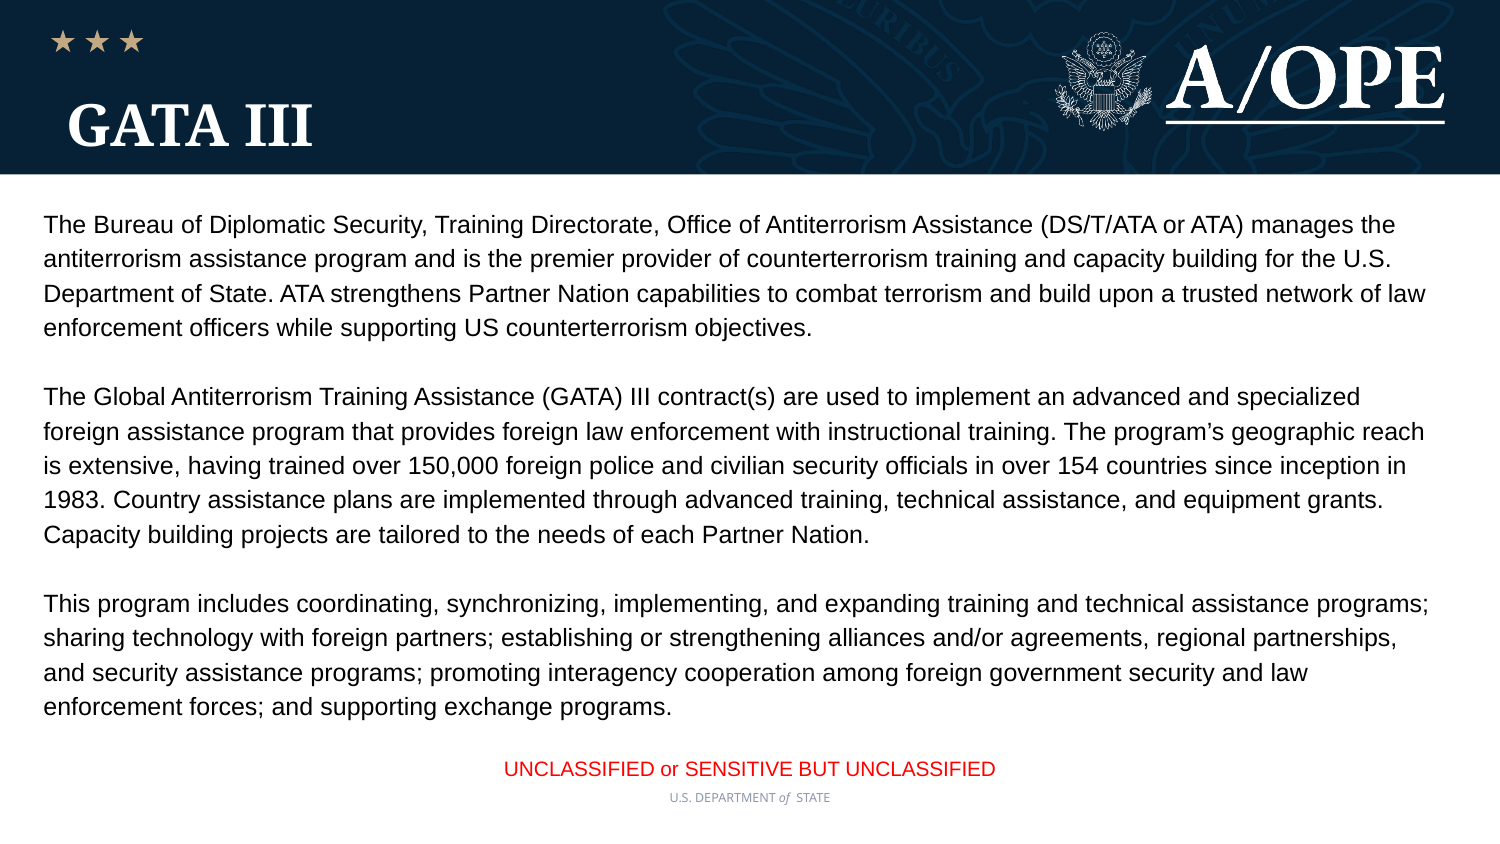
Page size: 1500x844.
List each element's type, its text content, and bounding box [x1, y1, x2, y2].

title GATA III [51, 72, 1449, 167]
text_box UNCLASSIFIED or SENSITIVE BUT UNCLASSIFIED [489, 747, 1011, 788]
picture [587, 0, 1500, 174]
list The Bureau of Diplomatic Security, Training Directorate, Office of Antiterrorism Assistance (DS/T/ATA or ATA) manages the antiterrorism assistance program and is the premier provider of counterterrorism training and capacity building for the U.S. Department of State. ATA strengthens Partner Nation capabilities to combat terrorism and build upon a trusted network of law enforcement officers while supporting US counterterrorism objectives. The Global Antiterrorism Training Assistance (GATA) III contract(s) are used to implement an advanced and specialized foreign assistance program that provides foreign law enforcement with instructional training. The program’s geographic reach is extensive, having trained over 150,000 foreign police and civilian security officials in over 154 countries since inception in 1983. Country assistance plans are implemented through advanced training, technical assistance, and equipment grants. Capacity building projects are tailored to the needs of each Partner Nation. This program includes coordinating, synchronizing, implementing, and expanding training and technical assistance programs; sharing technology with foreign partners; establishing or strengthening alliances and/or agreements, regional partnerships, and security assistance programs; promoting interagency cooperation among foreign government security and law enforcement forces; and supporting exchange programs. [9, 189, 1462, 813]
